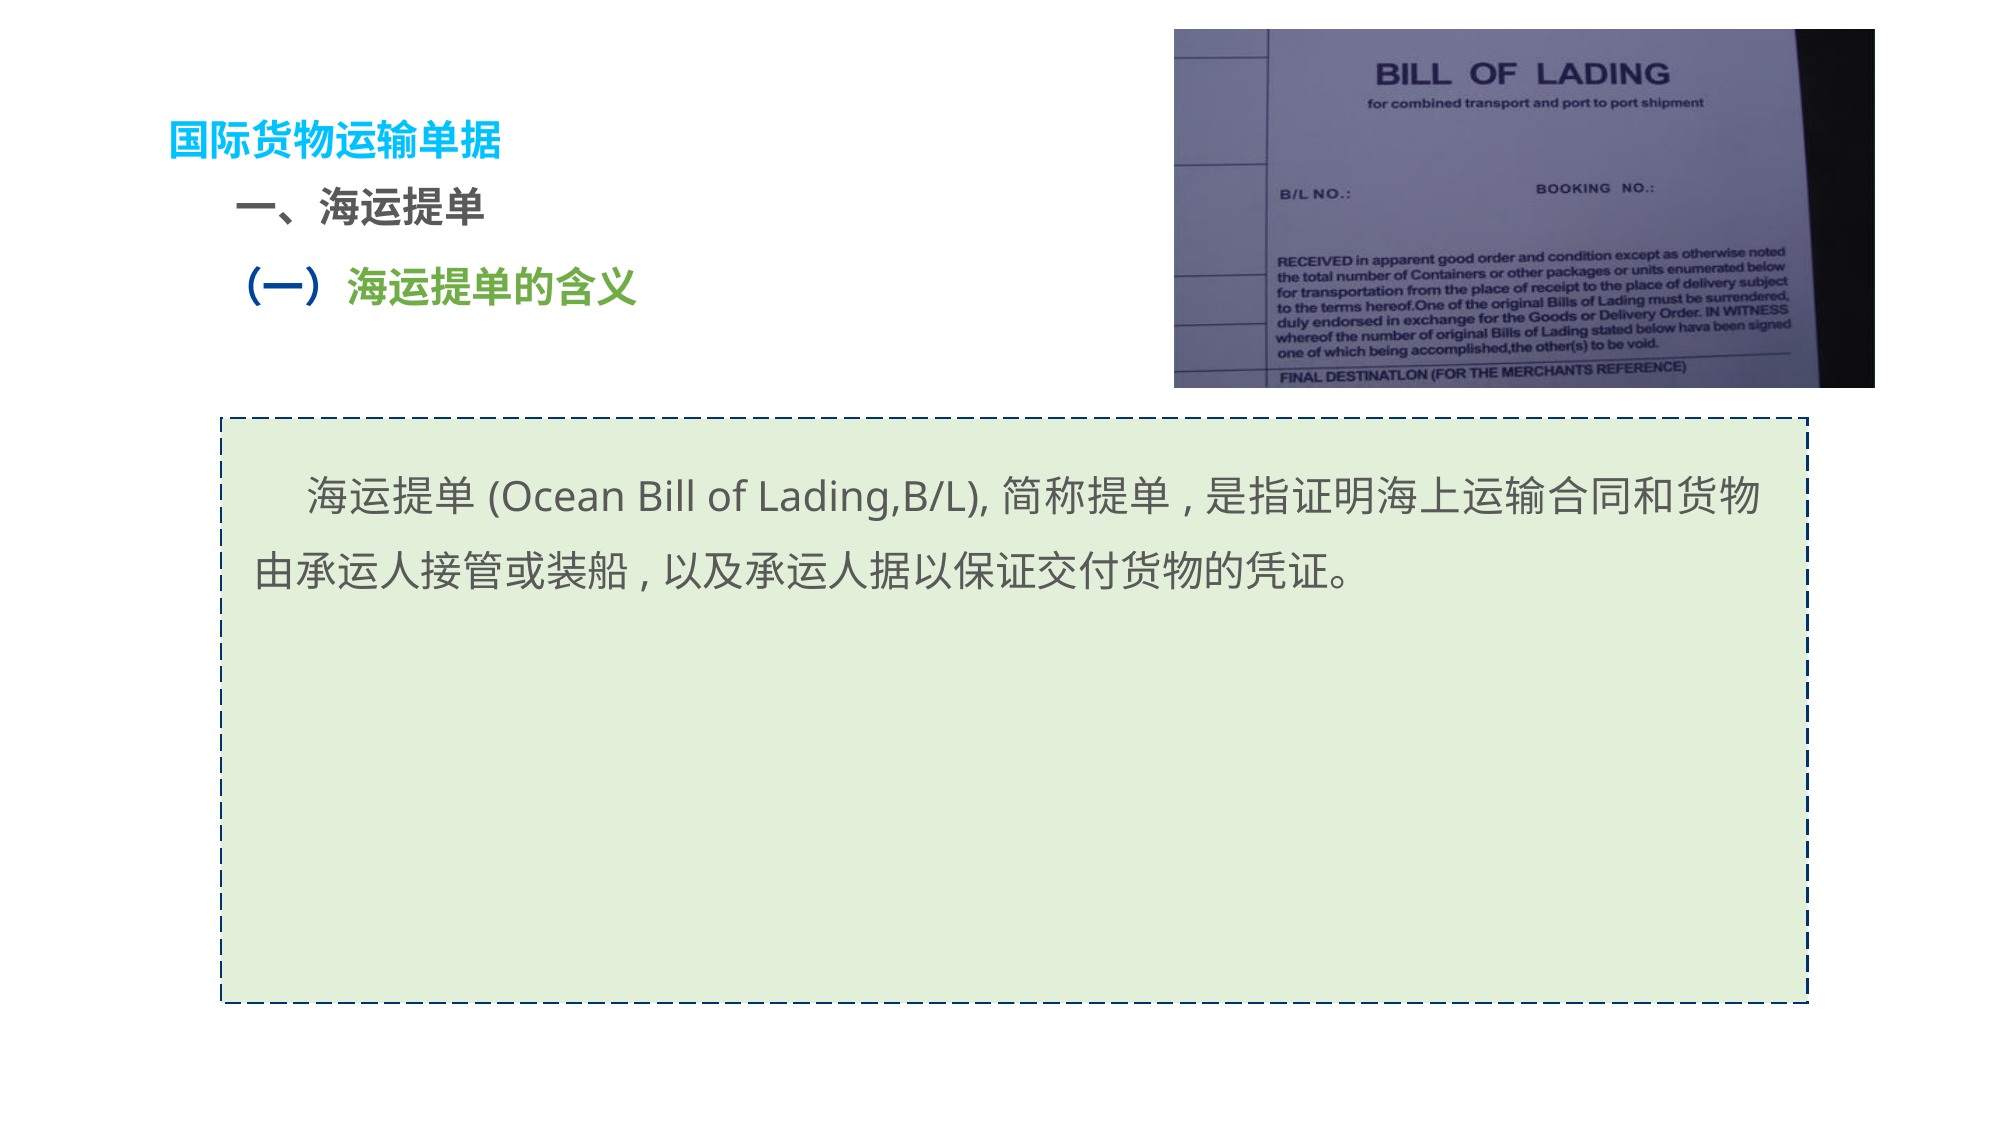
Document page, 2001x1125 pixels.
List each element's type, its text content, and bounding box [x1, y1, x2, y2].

text_box （一）海运提单的含义 [206, 252, 1090, 318]
text_box 海运提单(Ocean Bill of Lading,B/L),简称提单,是指证明海上运输合同和货物由承运人接管或装船,以及承运人据以保证交付货物的凭证。 [239, 437, 1776, 603]
text_box 一、海运提单 [220, 173, 1104, 239]
text_box [220, 417, 1809, 1004]
text_box 国际货物运输单据 [153, 106, 860, 172]
picture [1174, 29, 1875, 389]
